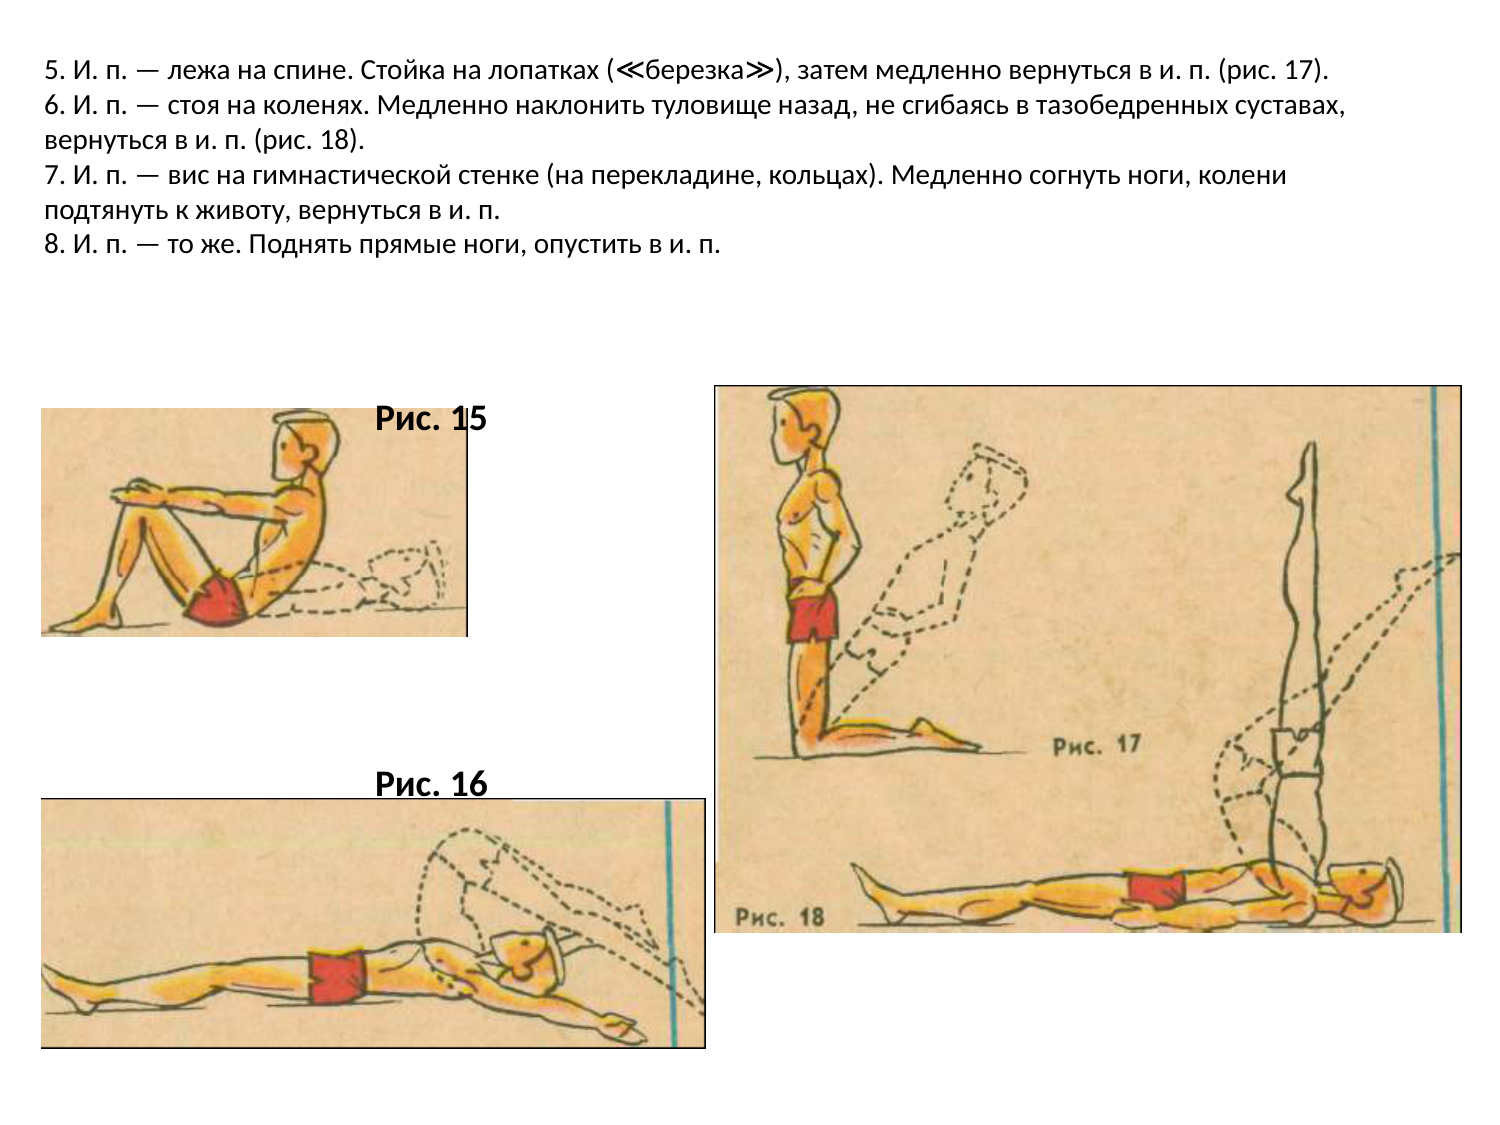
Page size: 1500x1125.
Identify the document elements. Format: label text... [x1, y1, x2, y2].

picture [41, 408, 469, 638]
picture [41, 798, 706, 1049]
text_box 5. И. п. — лежа на спине. Стойка на лопатках (≪березка≫), затем медленно вернуться в и. п. (рис. 17). 6. И. п. — стоя на коленях. Медленно наклонить туловище назад, не сгибаясь в тазобедренных суставах, вернуться в и. п. (рис. 18). 7. И. п. — вис на гимнастической стенке (на перекладине, кольцах). Медленно согнуть ноги, колени подтянуть к животу, вернуться в и. п. 8. И. п. — то же. Поднять прямые ноги, опустить в и. п. [29, 42, 1418, 303]
picture [714, 385, 1462, 933]
text_box Рис. 16 [360, 751, 503, 797]
text_box Рис. 15 [360, 385, 503, 445]
